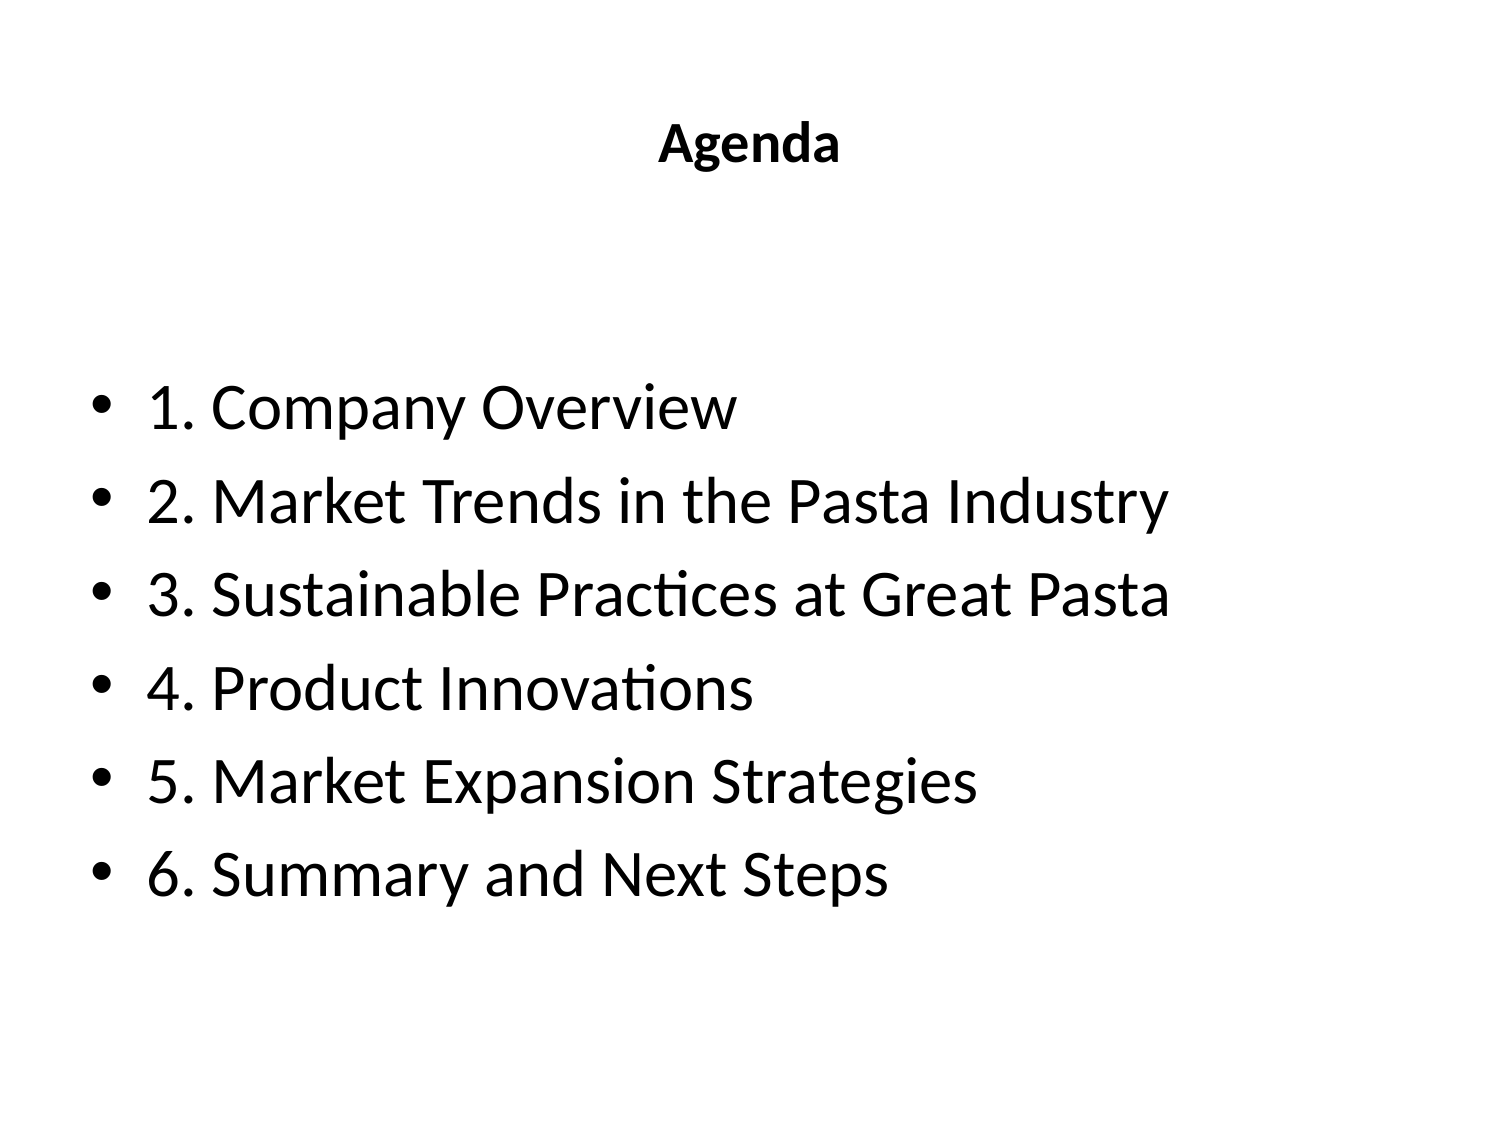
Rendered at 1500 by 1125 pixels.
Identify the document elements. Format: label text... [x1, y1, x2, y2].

title Agenda [75, 45, 1425, 233]
list 1. Company Overview 2. Market Trends in the Pasta Industry 3. Sustainable Practices at Great Pasta 4. Product Innovations 5. Market Expansion Strategies 6. Summary and Next Steps [75, 262, 1425, 1005]
